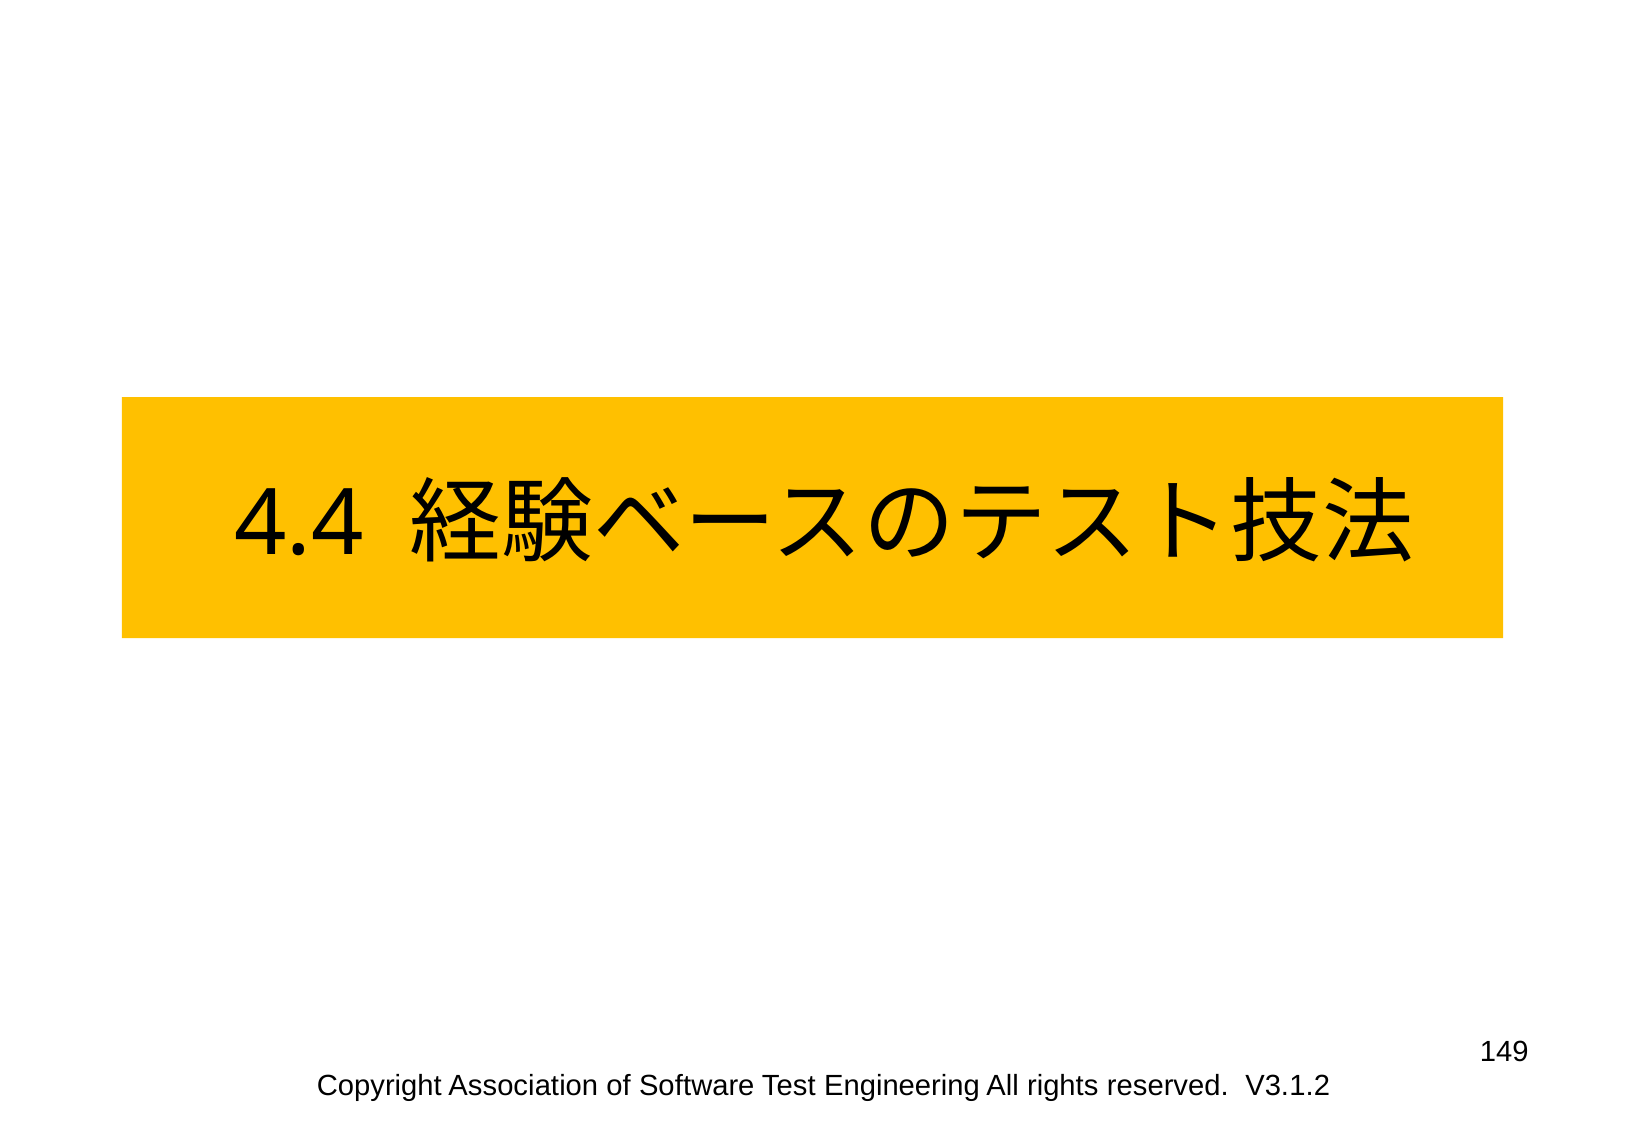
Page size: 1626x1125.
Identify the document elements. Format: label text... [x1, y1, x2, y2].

slide_number 149 [1164, 1024, 1544, 1103]
text_box 4.4 経験ベースのテスト技法 [121, 397, 1504, 639]
footer Copyright Association of Software Test Engineering All rights reserved. V3.1.2 [233, 1058, 1164, 1103]
